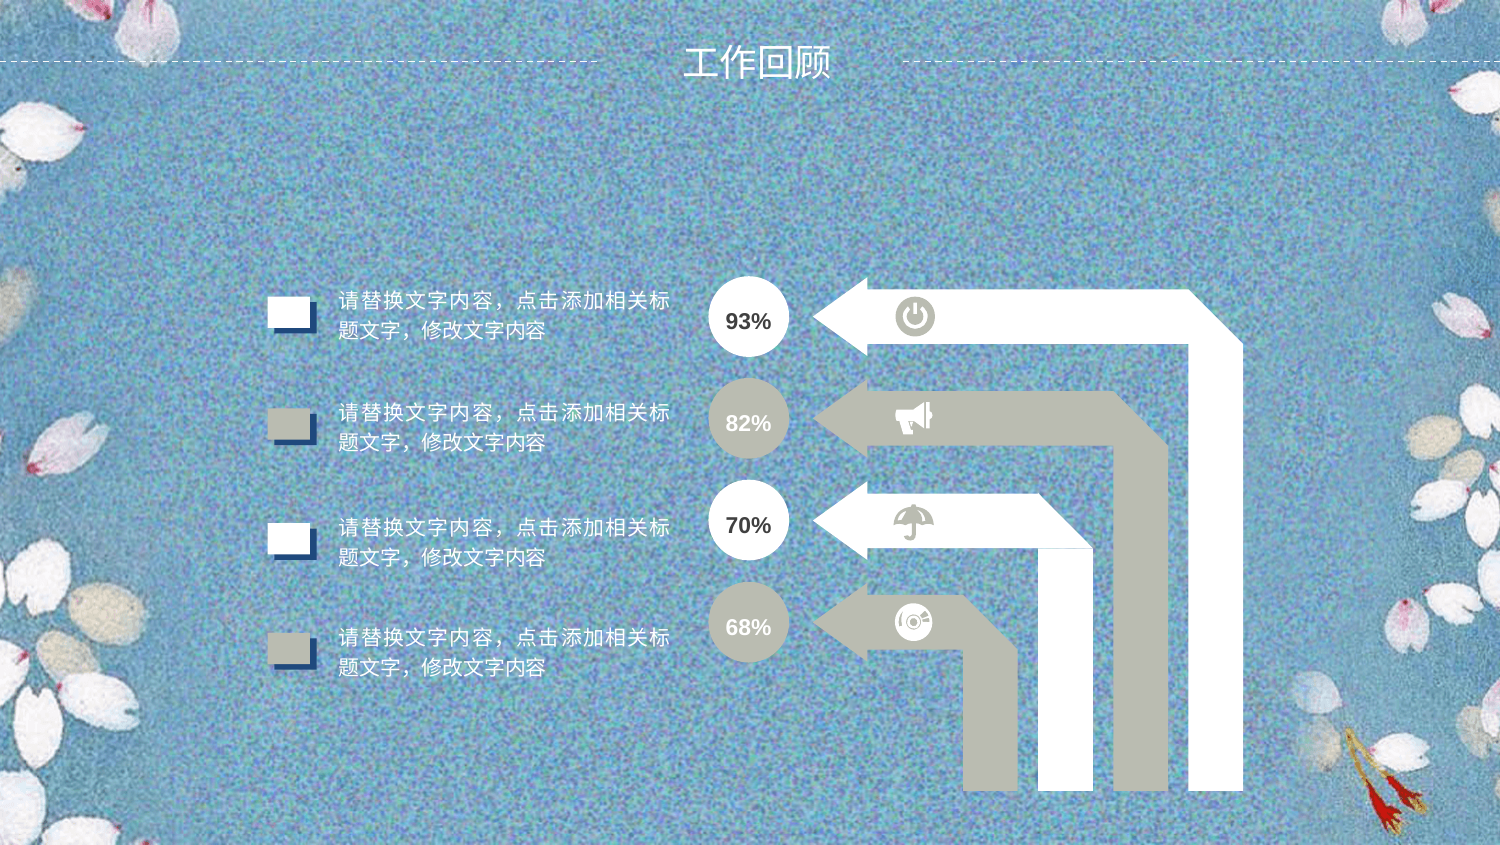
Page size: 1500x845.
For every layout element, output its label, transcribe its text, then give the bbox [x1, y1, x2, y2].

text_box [708, 275, 790, 358]
text_box 请替换文字内容，点击添加相关标题文字，修改文字内容 [328, 504, 682, 575]
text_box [708, 377, 790, 459]
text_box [812, 582, 1018, 792]
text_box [267, 632, 317, 670]
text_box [267, 522, 317, 561]
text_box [812, 276, 1244, 792]
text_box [267, 296, 317, 334]
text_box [708, 581, 790, 663]
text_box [708, 479, 790, 561]
picture [0, 0, 1500, 845]
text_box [267, 408, 317, 446]
text_box 请替换文字内容，点击添加相关标题文字，修改文字内容 [328, 277, 682, 349]
text_box 请替换文字内容，点击添加相关标题文字，修改文字内容 [328, 613, 682, 685]
text_box 请替换文字内容，点击添加相关标题文字，修改文字内容 [328, 389, 682, 461]
